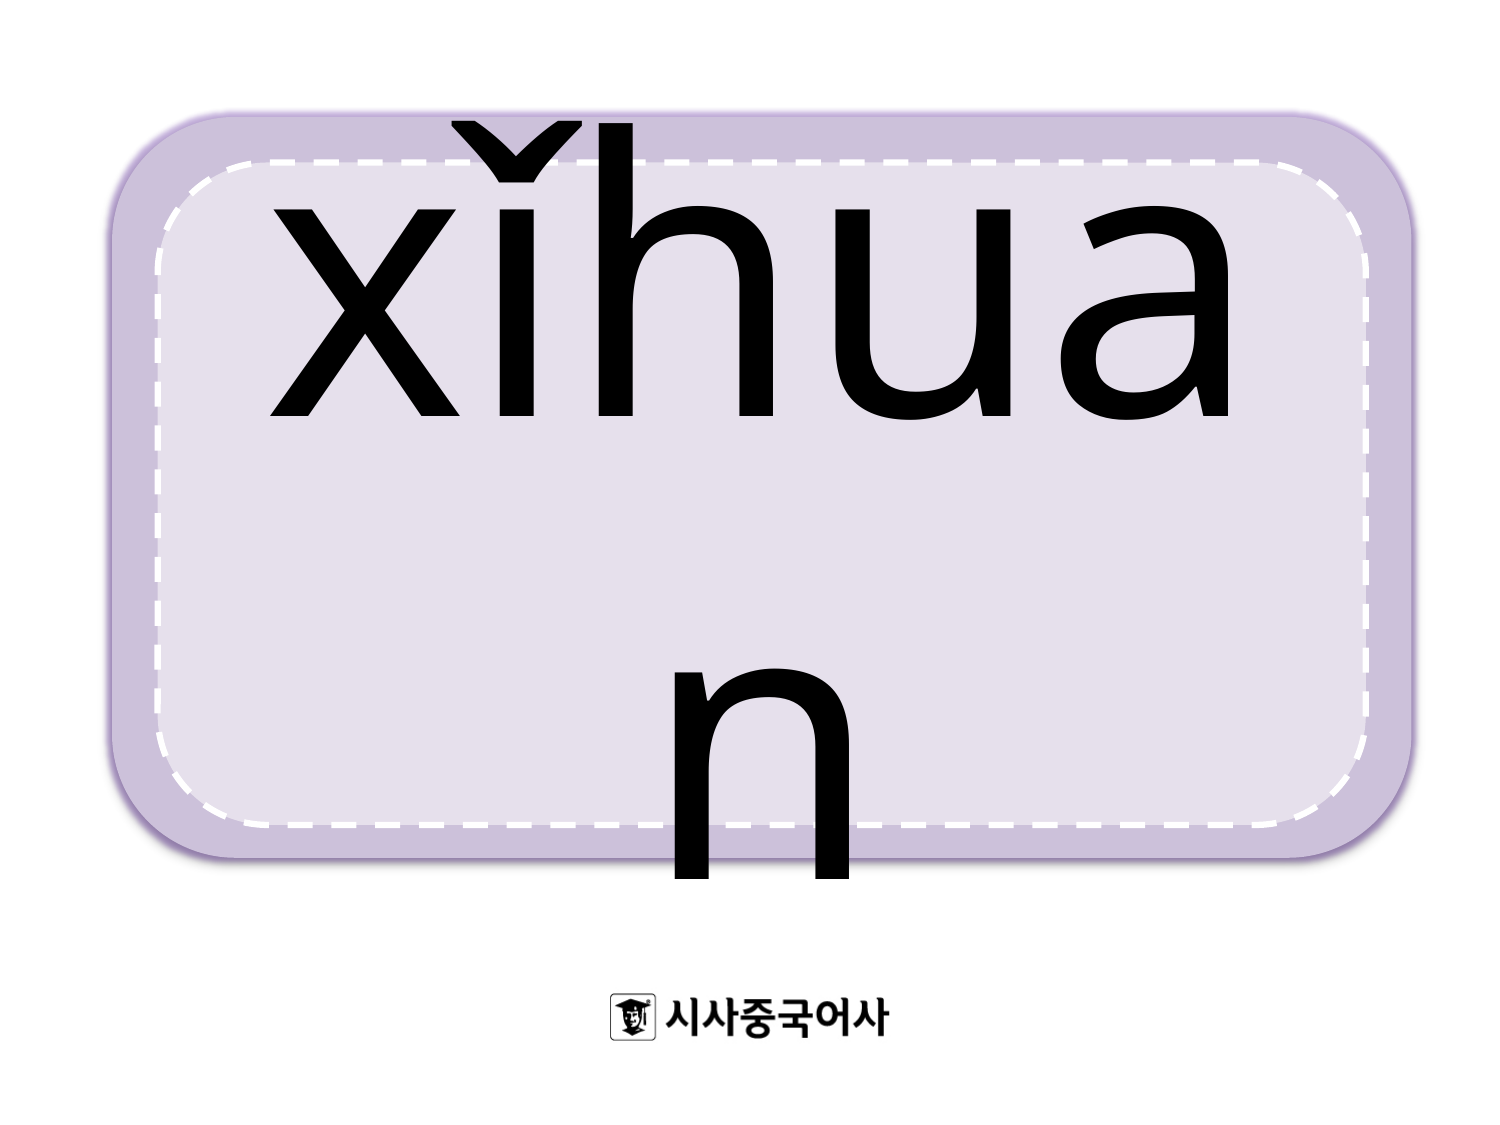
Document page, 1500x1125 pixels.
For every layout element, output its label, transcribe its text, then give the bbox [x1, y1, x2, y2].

text_box xǐhuan [157, 162, 1366, 825]
picture [602, 987, 898, 1047]
